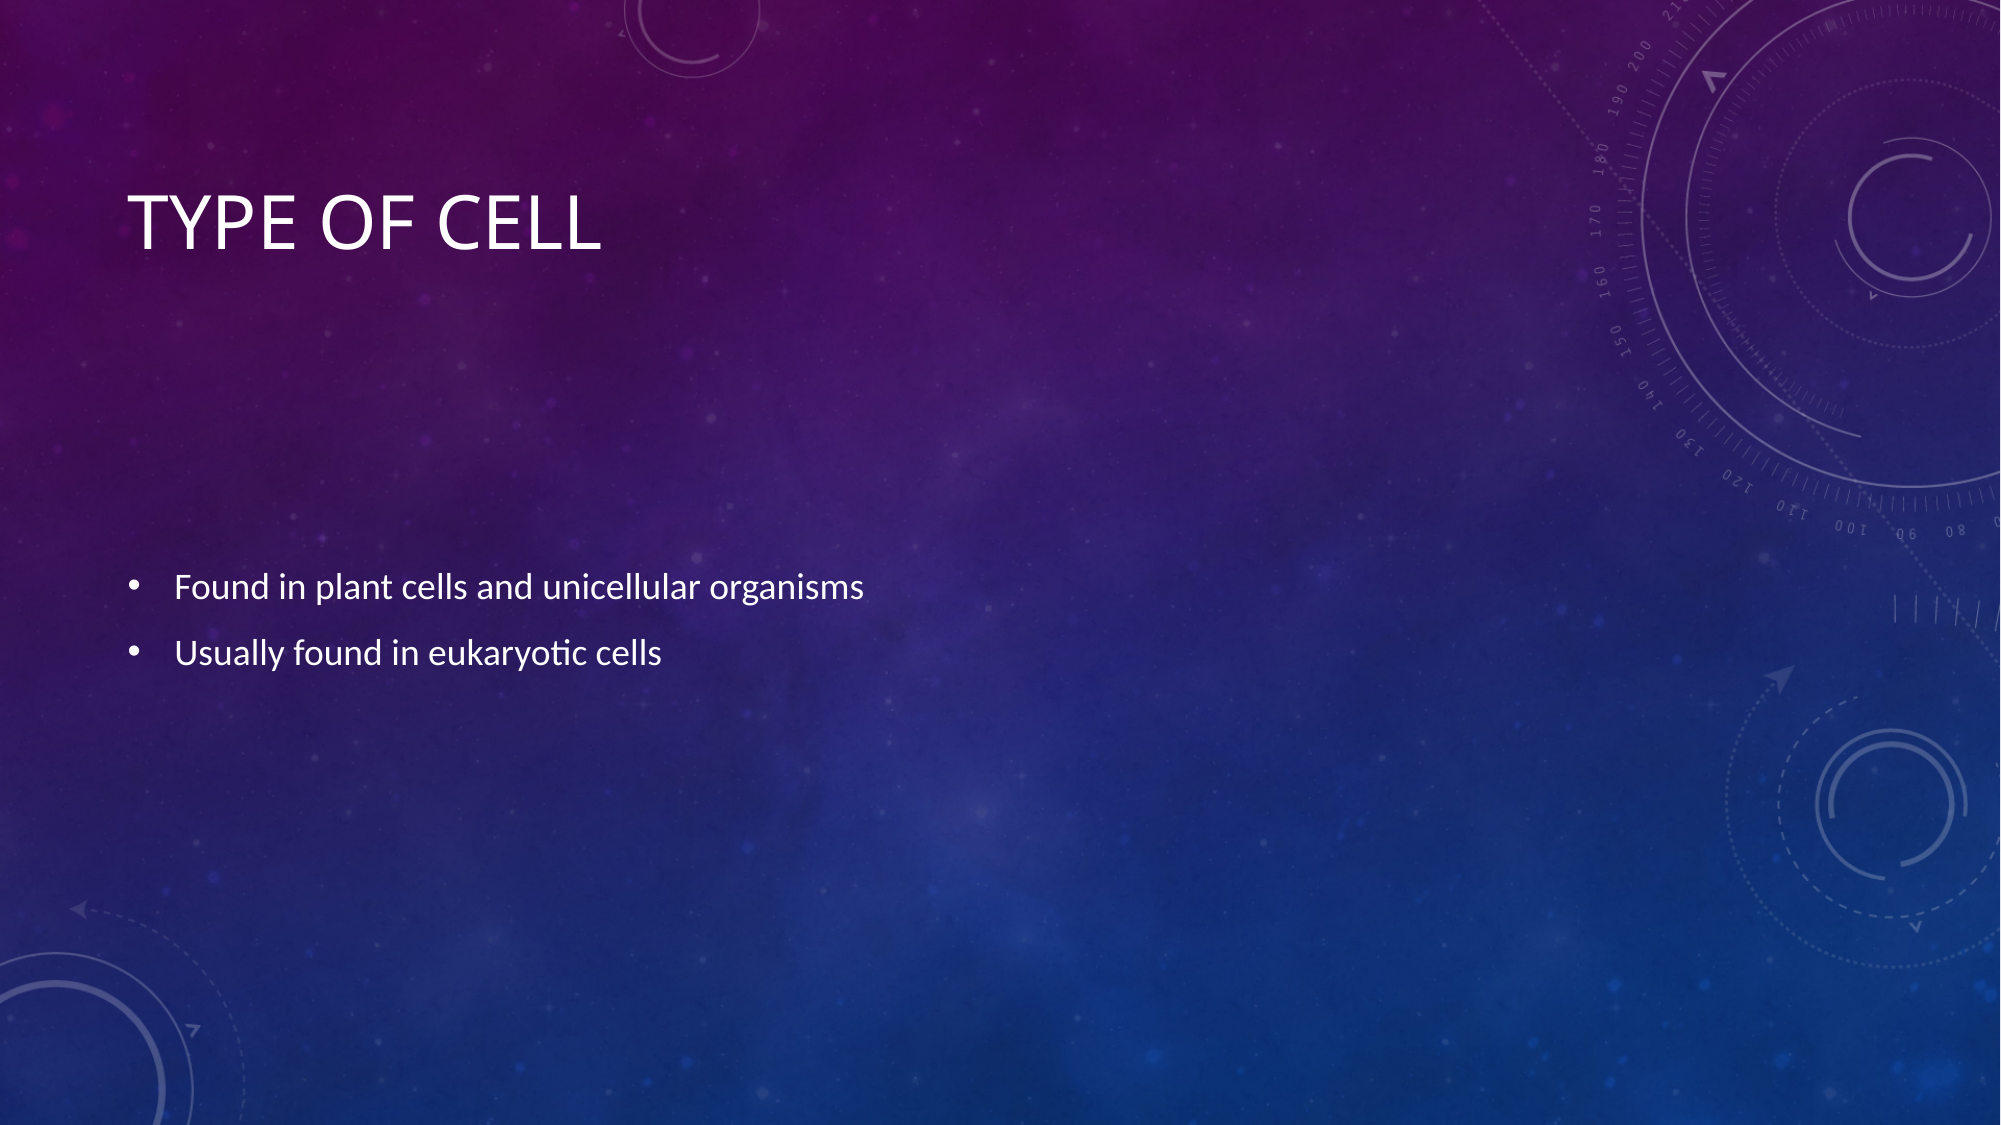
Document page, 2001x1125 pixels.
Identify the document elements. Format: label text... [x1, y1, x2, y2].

list Found in plant cells and unicellular organisms Usually found in eukaryotic cells [112, 351, 1775, 950]
title Type of Cell [112, 99, 1775, 339]
picture [0, 0, 2001, 1125]
